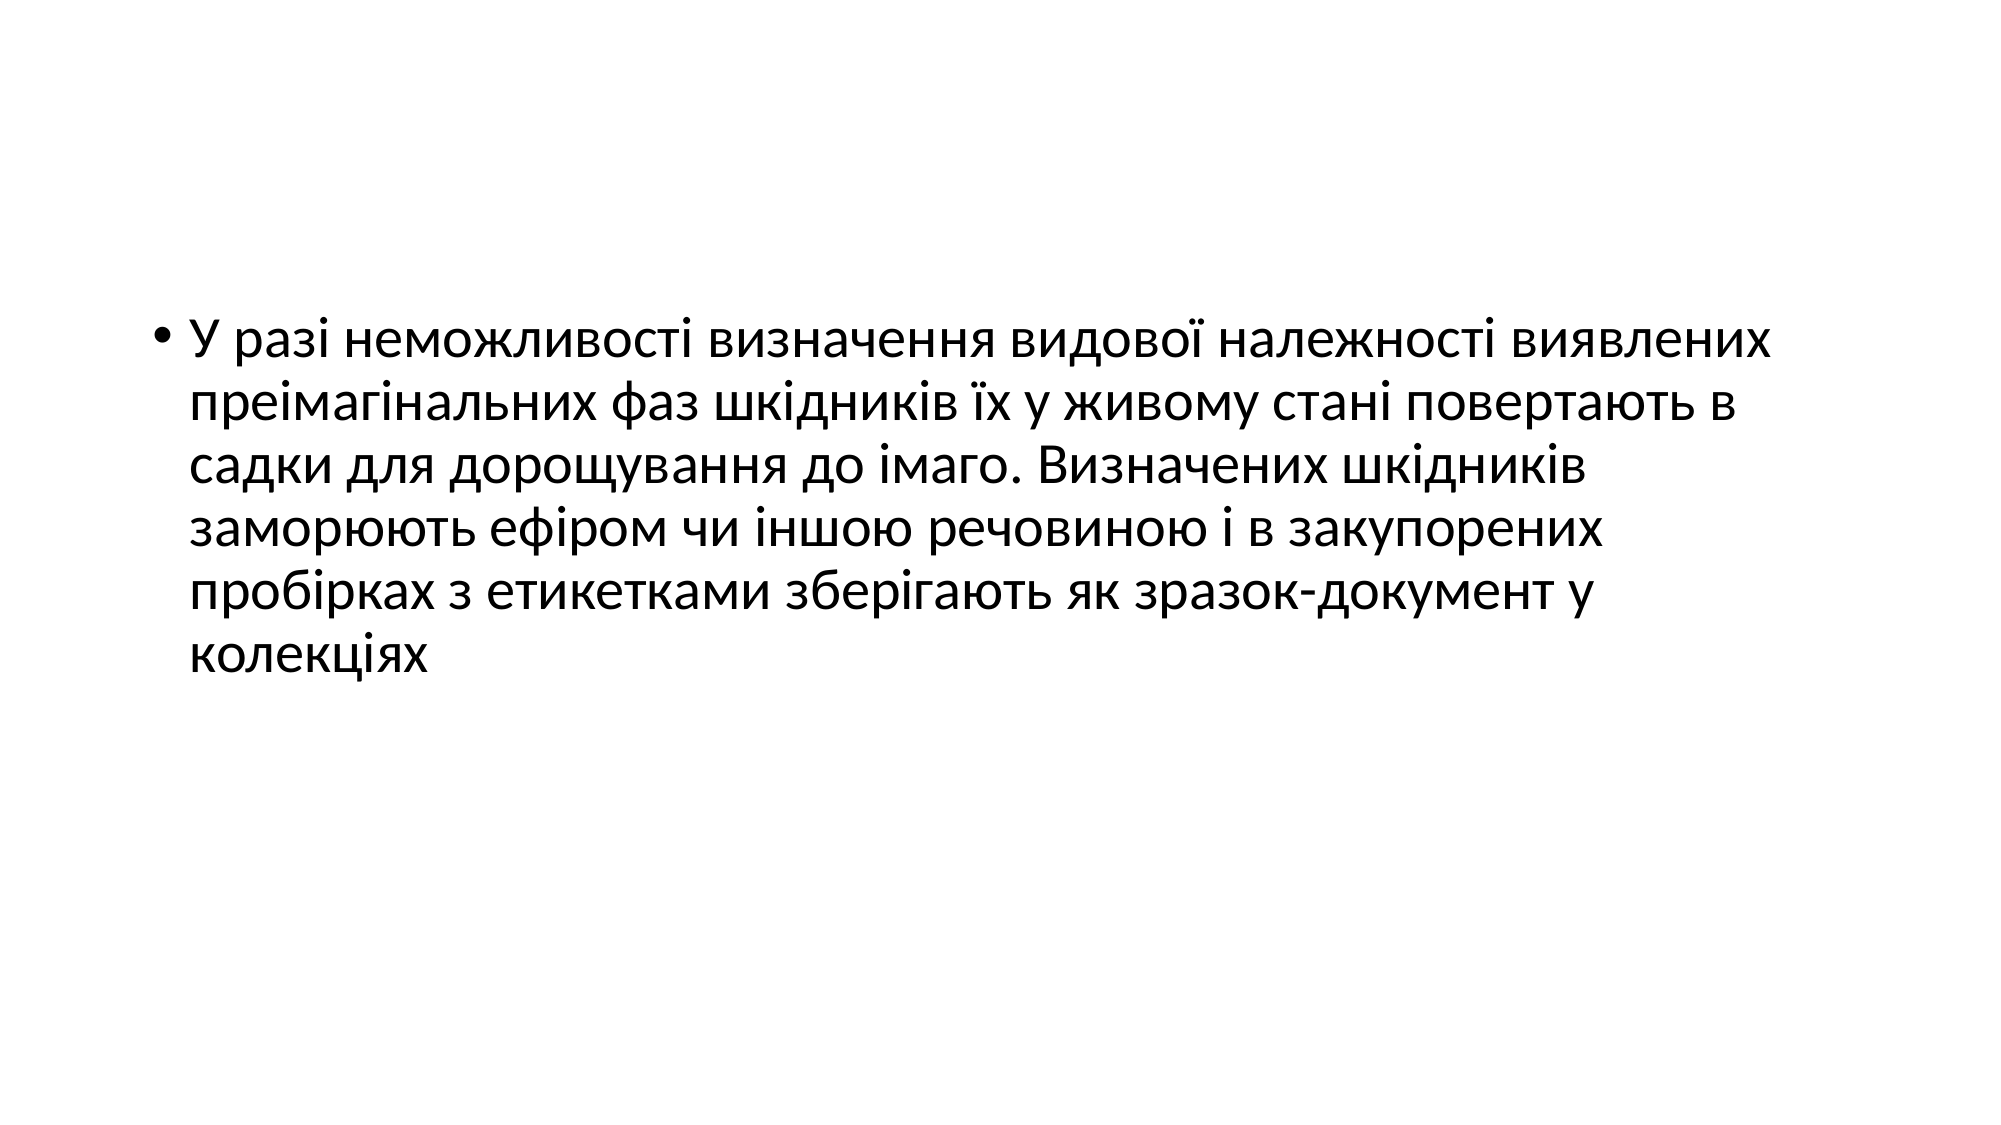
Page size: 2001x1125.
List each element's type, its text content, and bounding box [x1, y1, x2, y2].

list У разі неможливості визначення видової належності виявлених преімагінальних фаз шкідників їх у живому стані повертають в садки для дорощування до імаго. Визначених шкідників заморюють ефіром чи іншою речовиною і в закупорених пробірках з етикетками зберігають як зразок-документ у колекціях [137, 299, 1863, 1014]
